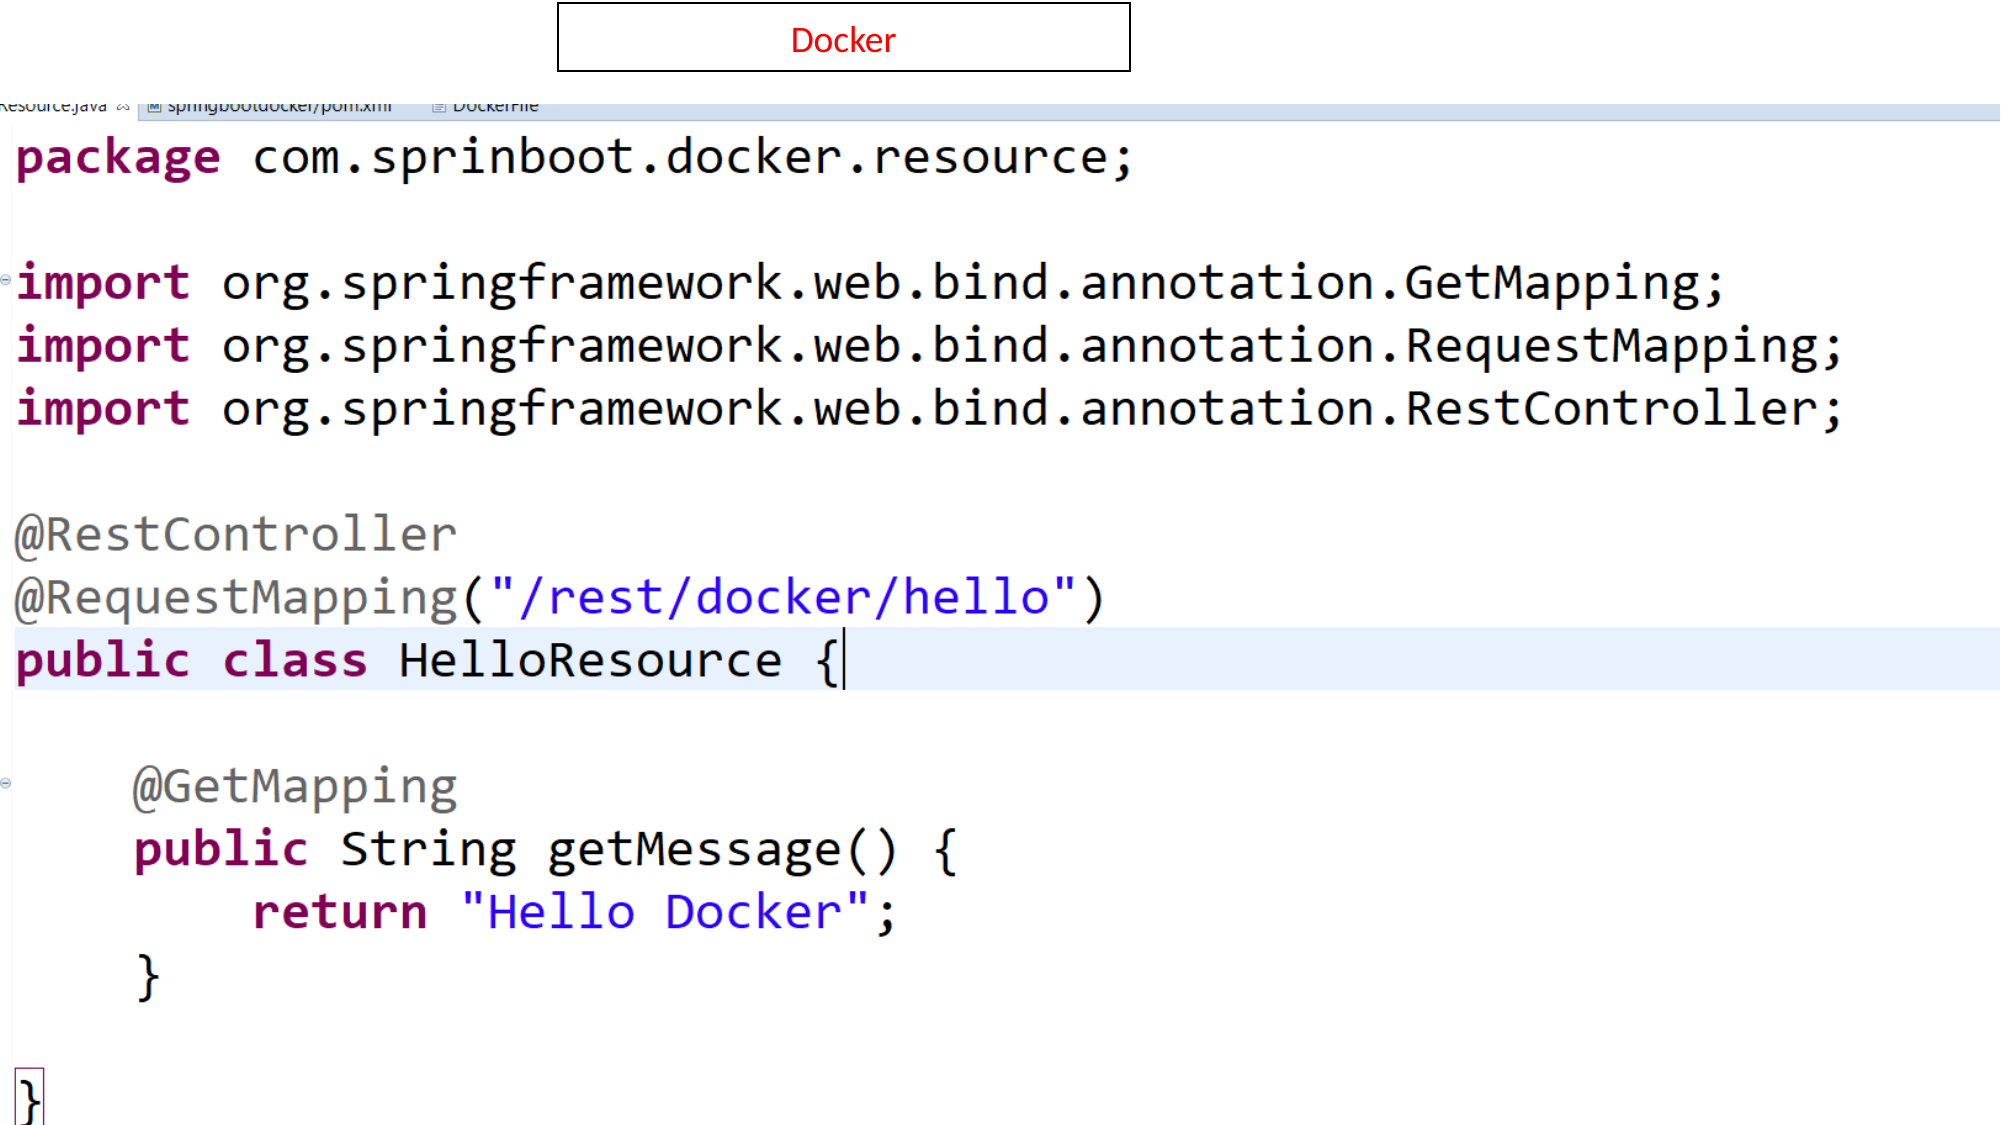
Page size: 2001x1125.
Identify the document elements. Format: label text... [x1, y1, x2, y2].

text_box Docker [557, 2, 1131, 72]
picture [0, 104, 2000, 1125]
